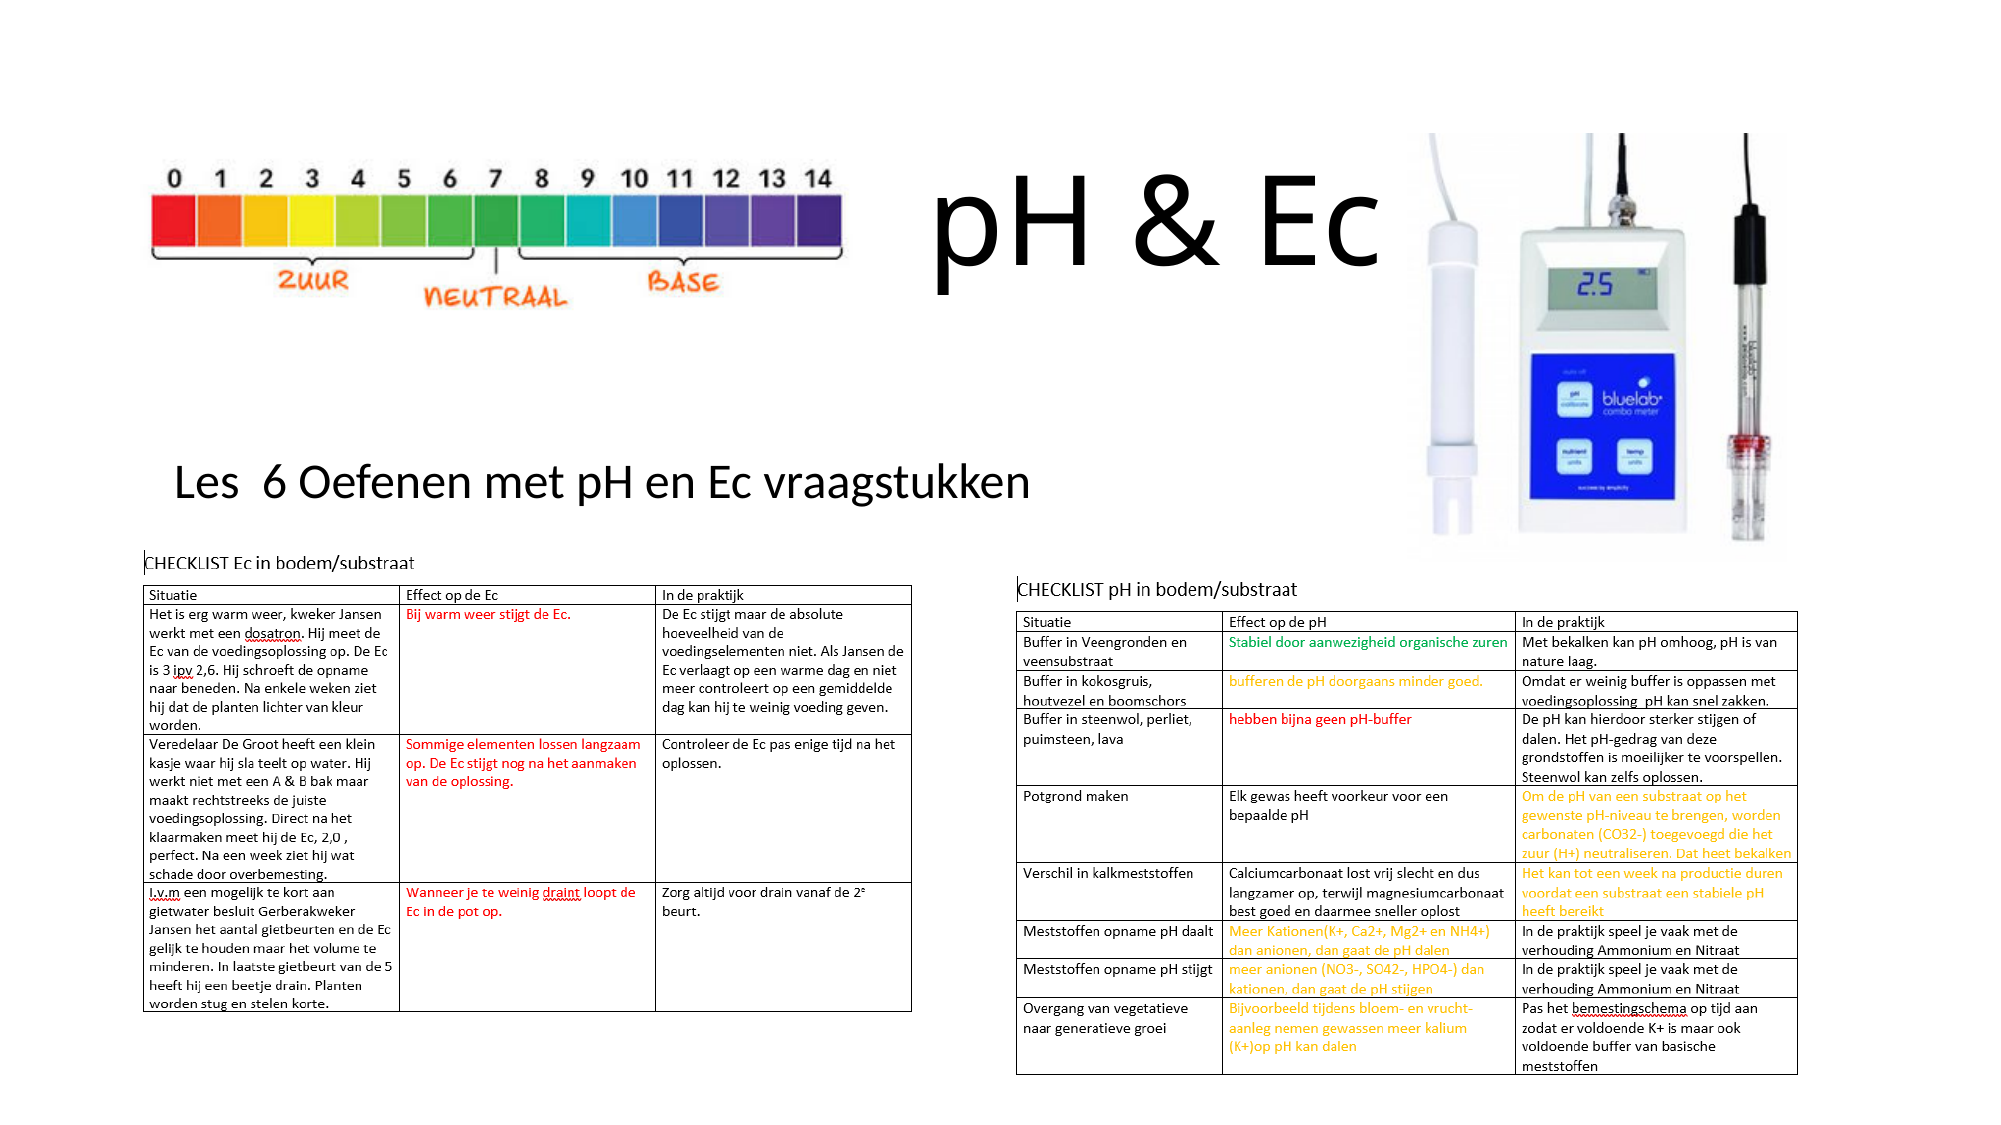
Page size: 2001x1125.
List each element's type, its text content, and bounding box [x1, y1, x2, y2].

picture [120, 531, 941, 1022]
picture [136, 147, 860, 318]
text_box pH & Ec [912, 133, 1370, 298]
text_box Les 6 Oefenen met pH en Ec vraagstukken [159, 440, 1370, 621]
picture [999, 133, 1821, 1089]
